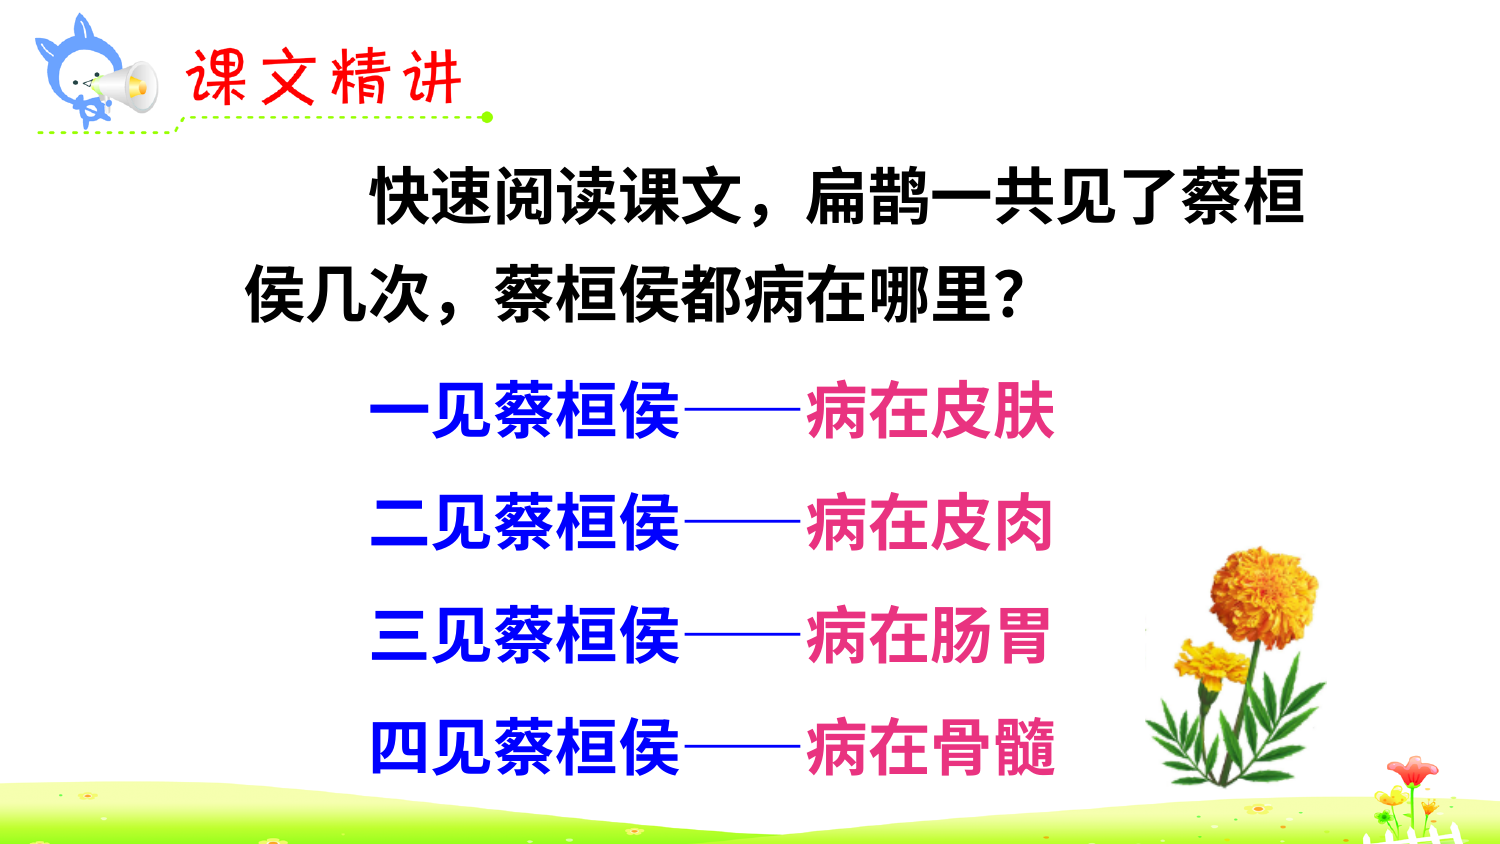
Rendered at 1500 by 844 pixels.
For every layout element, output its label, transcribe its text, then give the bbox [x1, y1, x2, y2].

text_box 一见蔡桓侯——病在皮肤 [232, 365, 1121, 452]
text_box 四见蔡桓侯——病在骨髓 [232, 702, 1121, 789]
text_box 快速阅读课文，扁鹊一共见了蔡桓侯几次，蔡桓侯都病在哪里？ [232, 129, 1327, 336]
text_box 三见蔡桓侯——病在肠胃 [232, 590, 1121, 677]
picture [0, 0, 1500, 844]
text_box 二见蔡桓侯——病在皮肉 [232, 477, 1121, 564]
